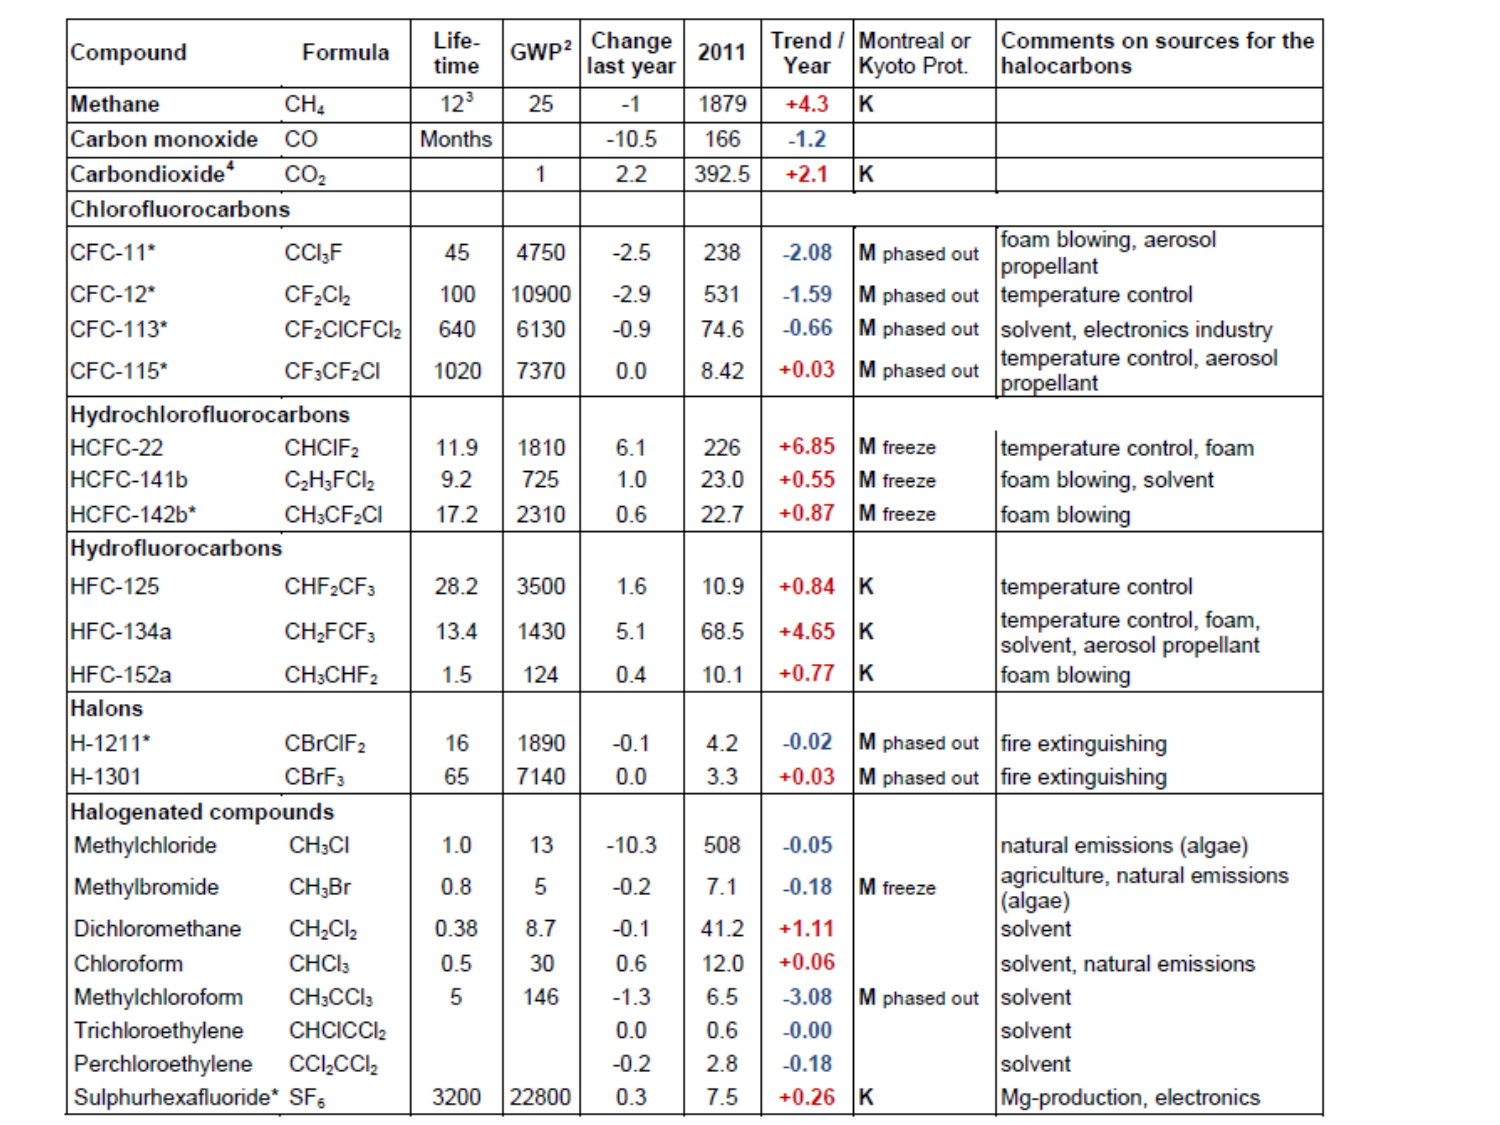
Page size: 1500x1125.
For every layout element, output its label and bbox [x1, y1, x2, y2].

picture [52, 12, 1335, 1125]
